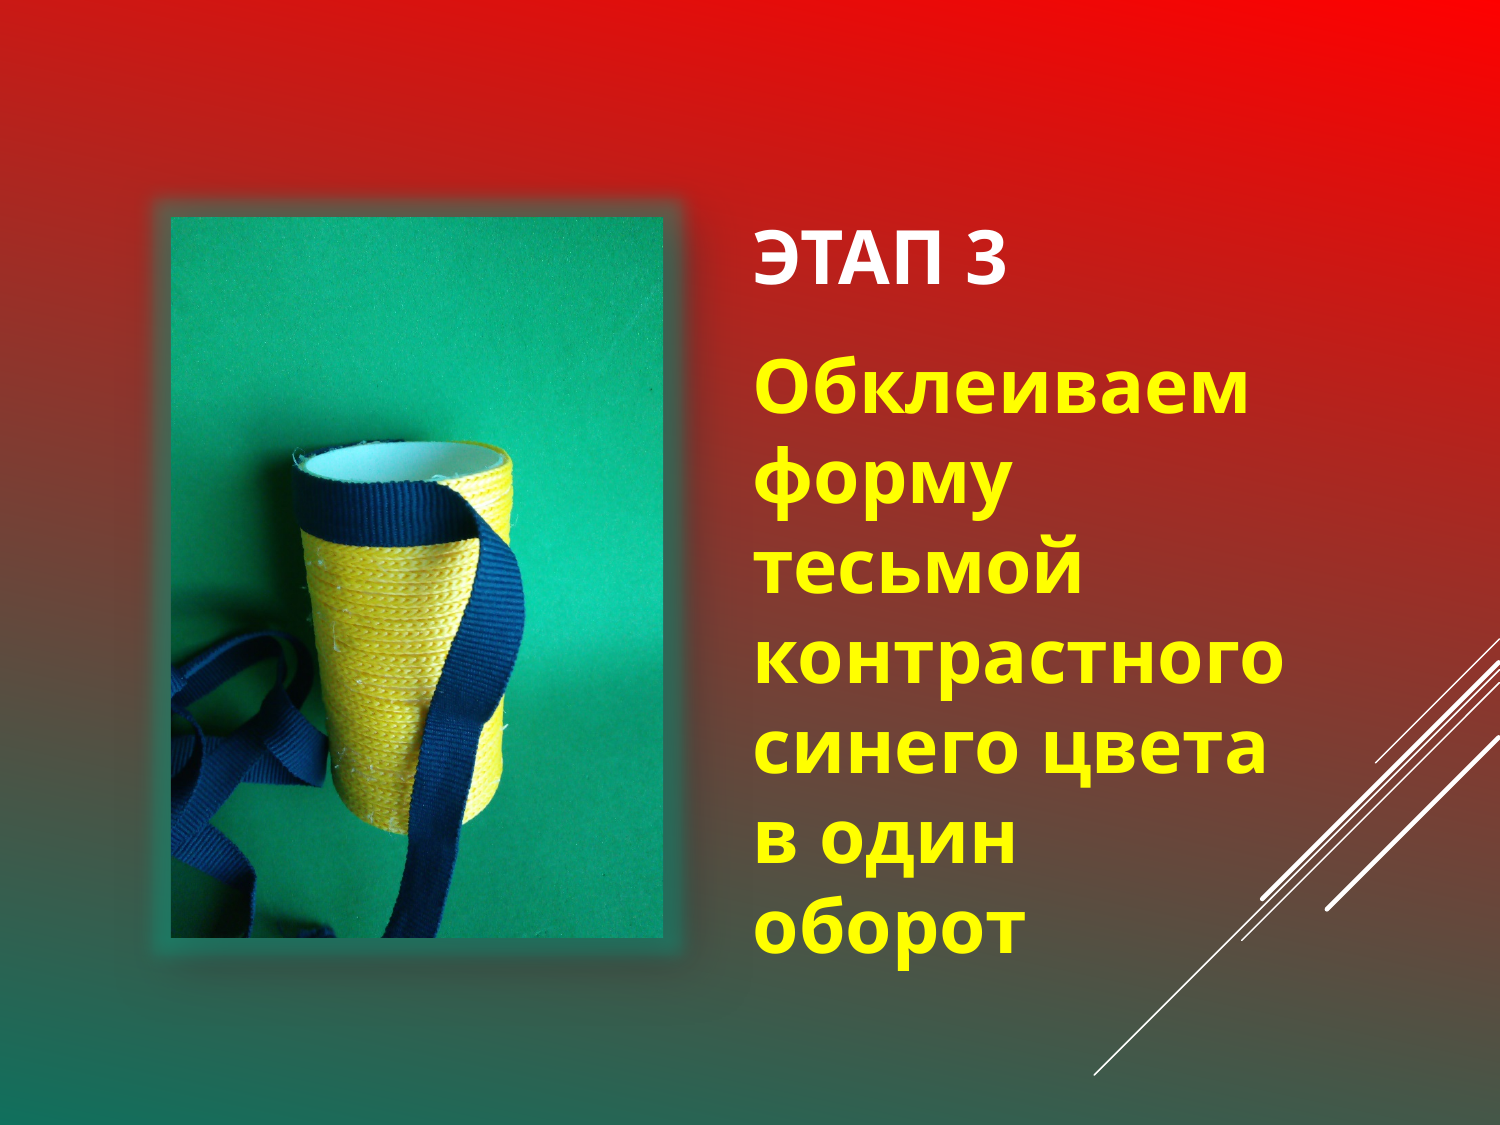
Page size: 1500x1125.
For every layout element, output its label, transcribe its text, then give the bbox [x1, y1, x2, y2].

title Этап 3 [737, 188, 1323, 308]
picture [170, 216, 664, 938]
list Обклеиваем форму тесьмой контрастного синего цвета в один оборот [737, 330, 1323, 909]
